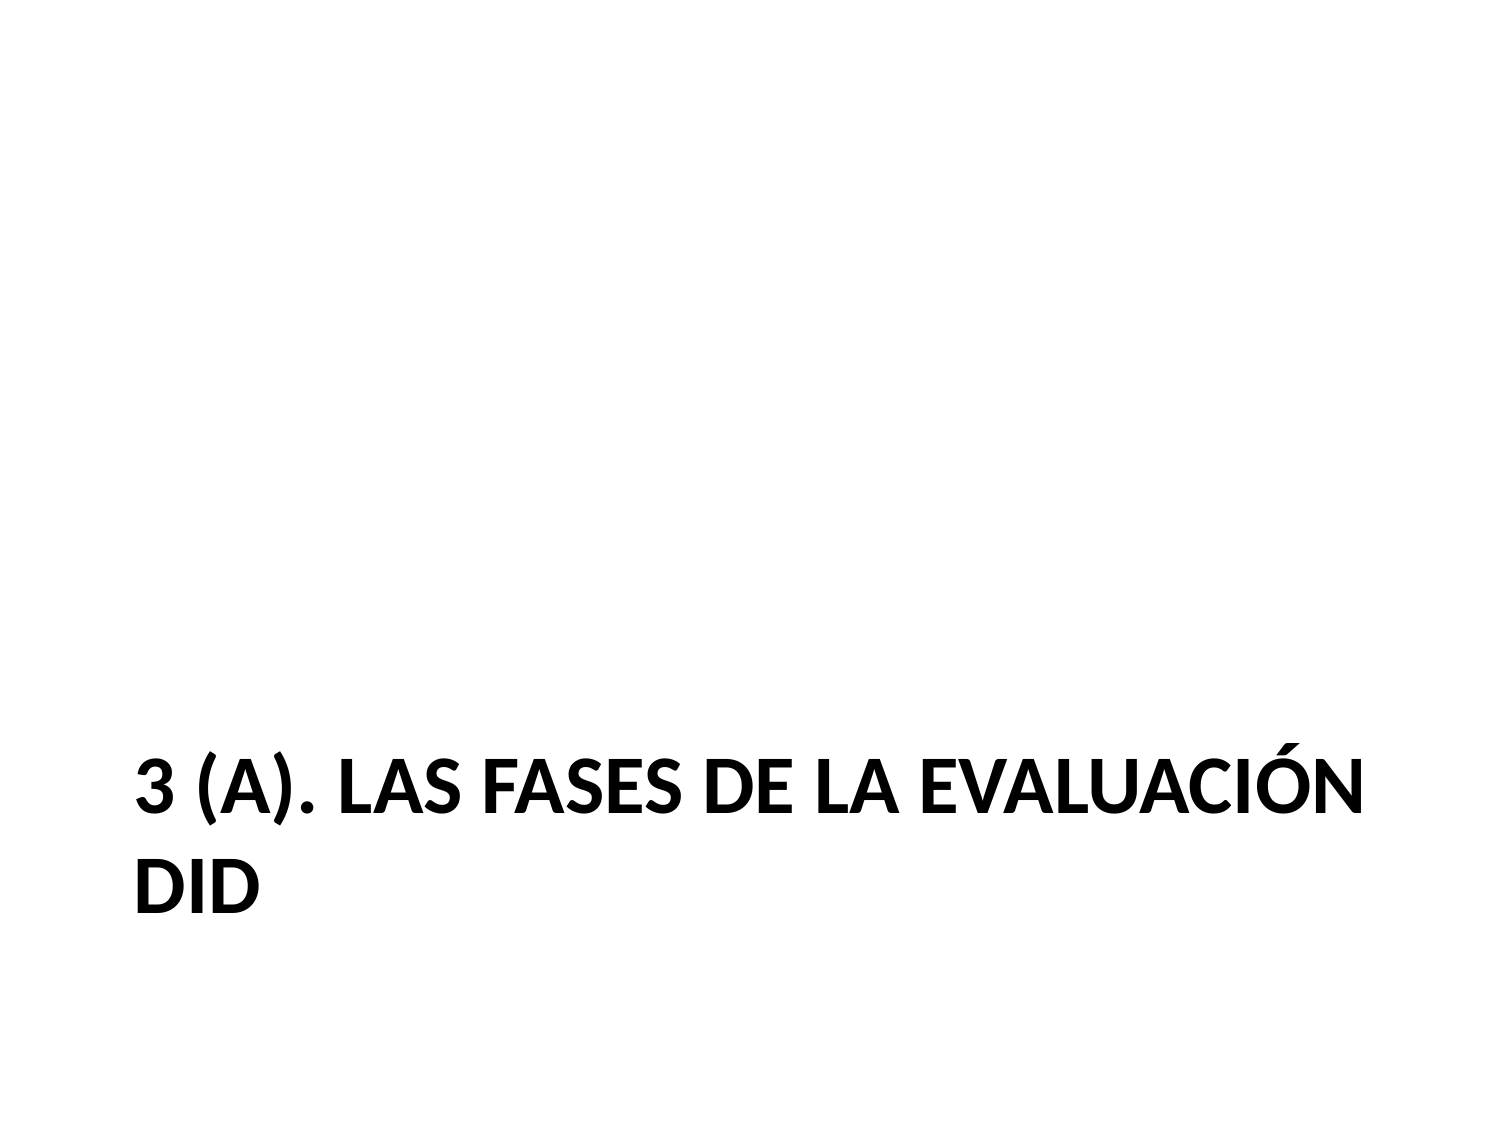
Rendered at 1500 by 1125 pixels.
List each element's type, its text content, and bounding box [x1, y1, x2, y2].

title 3 (A). Las fases de la evaluación did [118, 722, 1436, 947]
